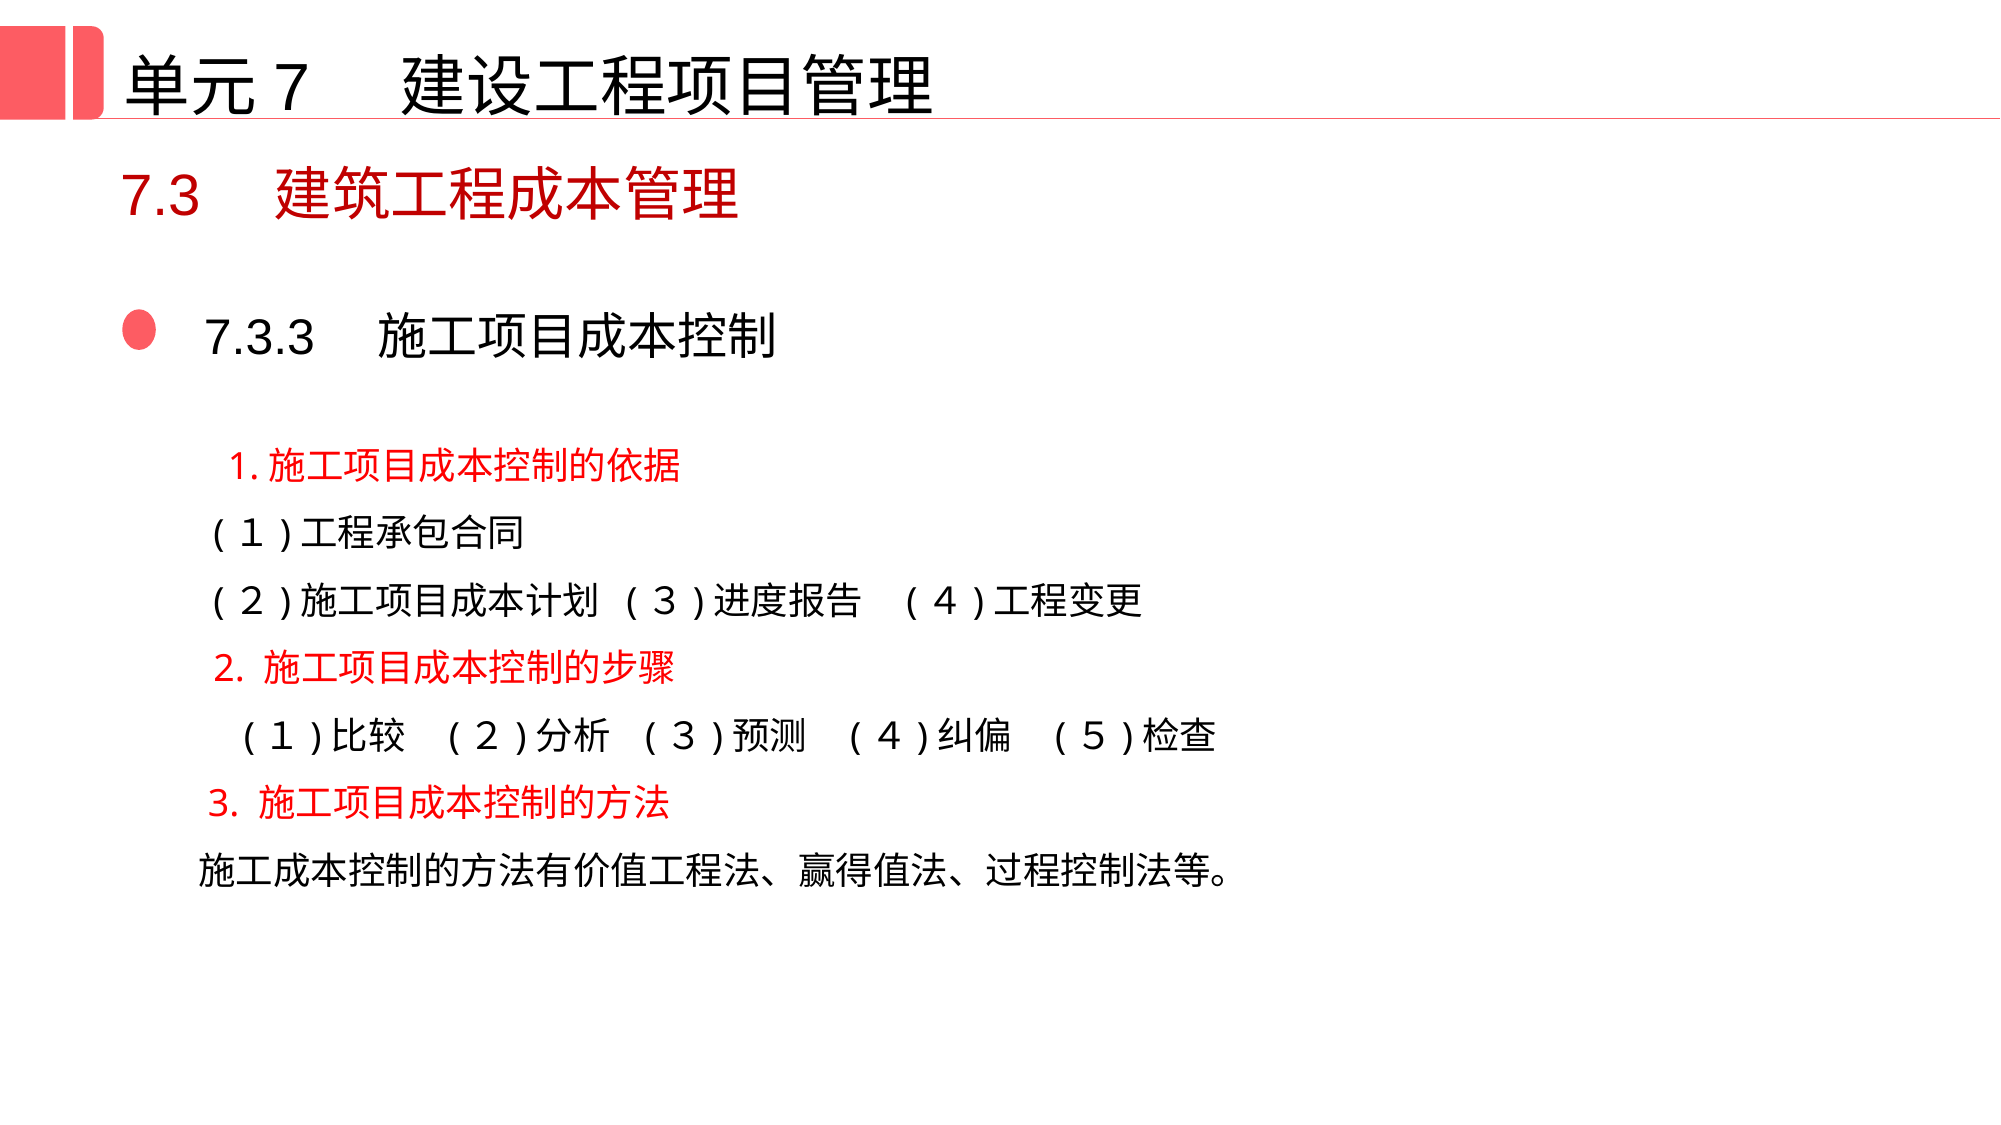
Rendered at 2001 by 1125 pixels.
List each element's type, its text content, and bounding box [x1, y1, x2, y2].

text_box 1.施工项目成本控制的依据 (１)工程承包合同 (２)施工项目成本计划 (３)进度报告 (４)工程变更 2. 施工项目成本控制的步骤 (１)比较 (２)分析 (３)预测 (４)纠偏 (５)检查 3. 施工项目成本控制的方法 施工成本控制的方法有价值工程法、赢得值法、过程控制法等。 [154, 411, 1755, 967]
list 单元7 建设工程项目管理 [108, 12, 1891, 248]
text_box 7.3.3 施工项目成本控制 [189, 297, 1177, 372]
text_box 7.3 建筑工程成本管理 [105, 149, 755, 235]
text_box [122, 309, 156, 350]
